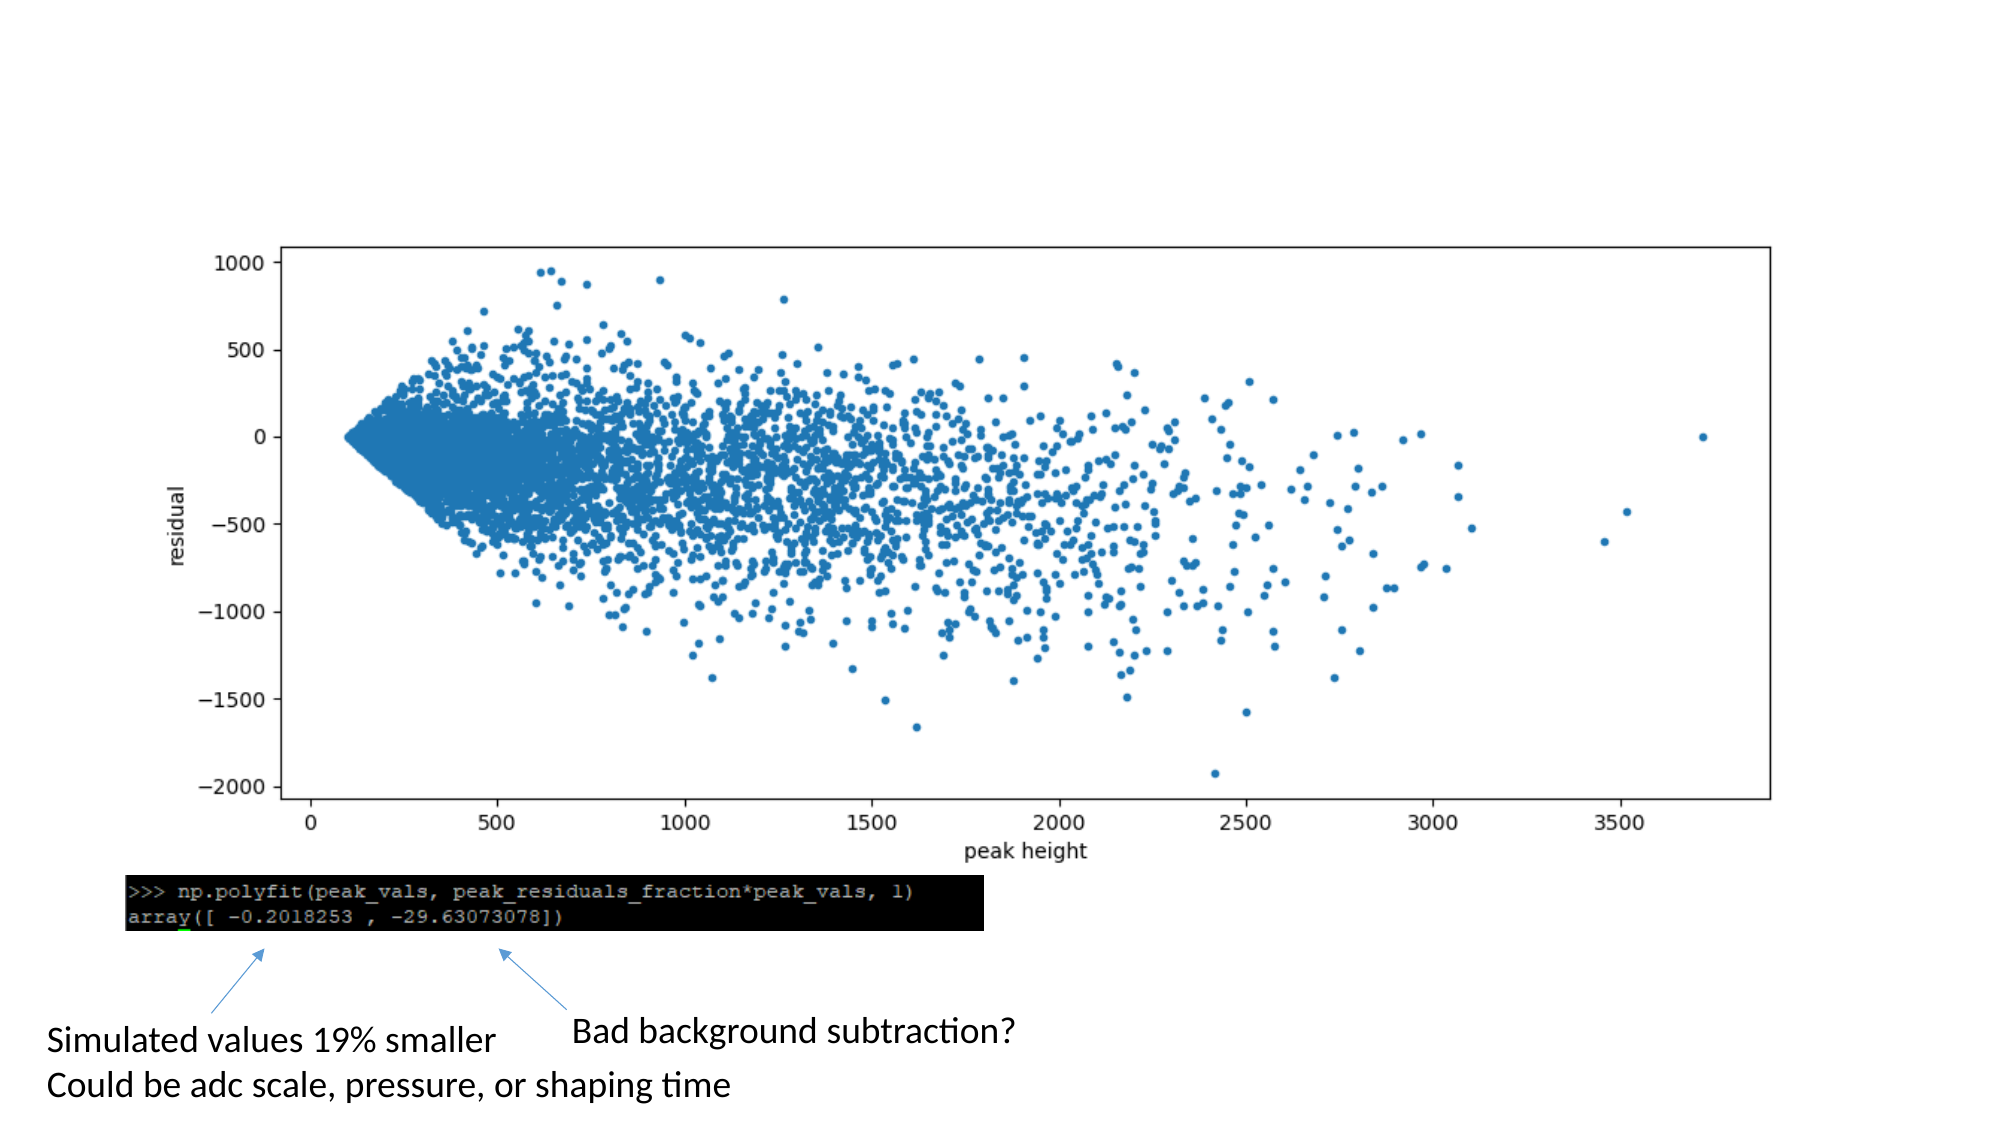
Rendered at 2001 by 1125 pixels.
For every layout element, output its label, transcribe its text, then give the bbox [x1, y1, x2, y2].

picture [123, 196, 1843, 931]
text_box Bad background subtraction? [567, 999, 1033, 1059]
text_box Simulated values 19% smaller Could be adc scale, pressure, or shaping time [32, 1007, 748, 1113]
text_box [498, 948, 567, 1010]
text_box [211, 948, 265, 1014]
